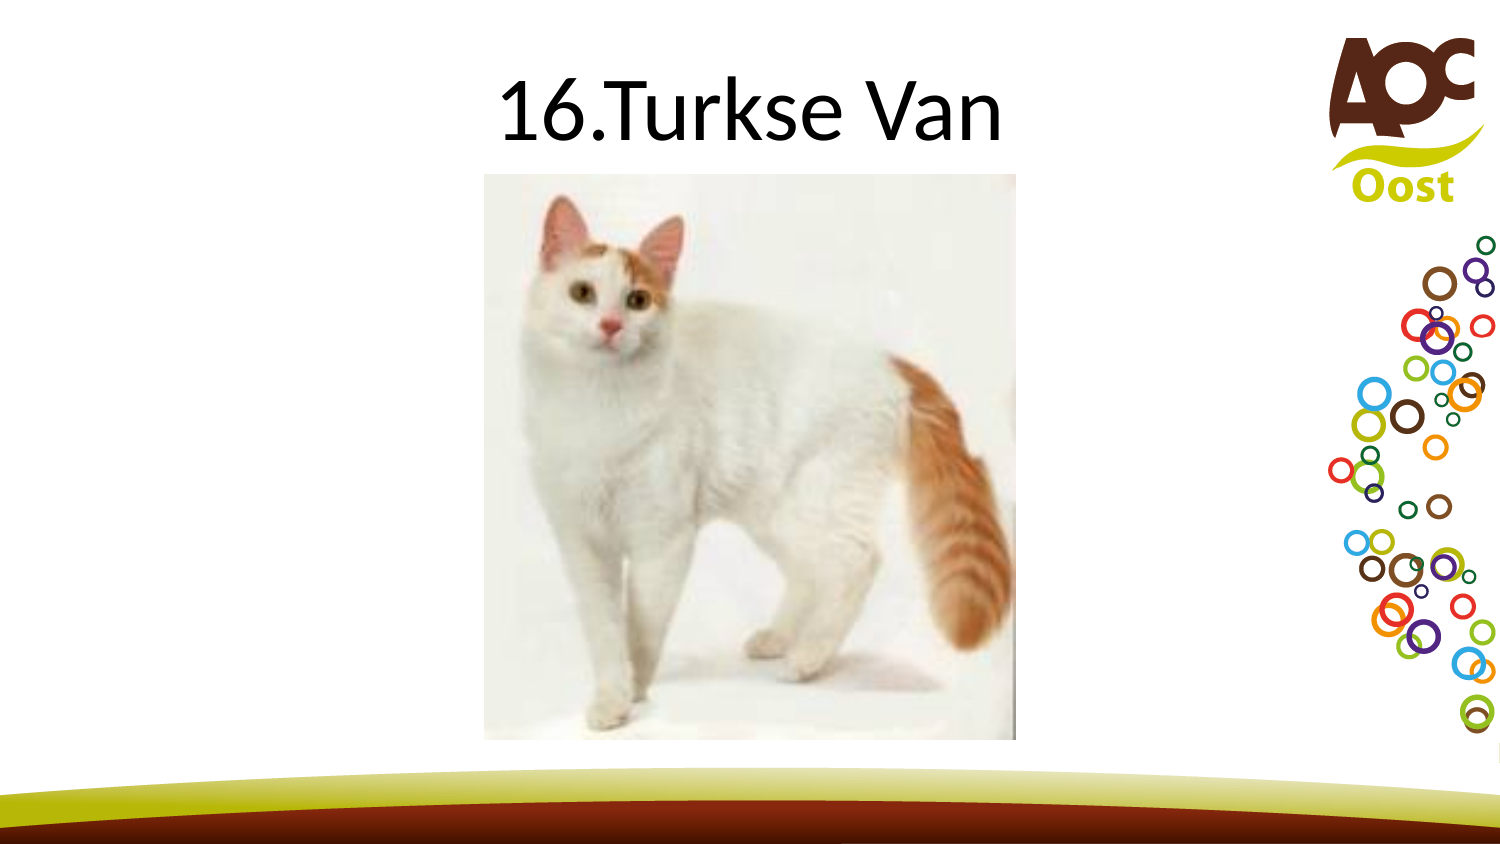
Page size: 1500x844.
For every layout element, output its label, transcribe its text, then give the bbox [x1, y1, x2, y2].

picture [0, 0, 1500, 844]
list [483, 174, 1017, 741]
title 16.Turkse Van [75, 33, 1425, 175]
